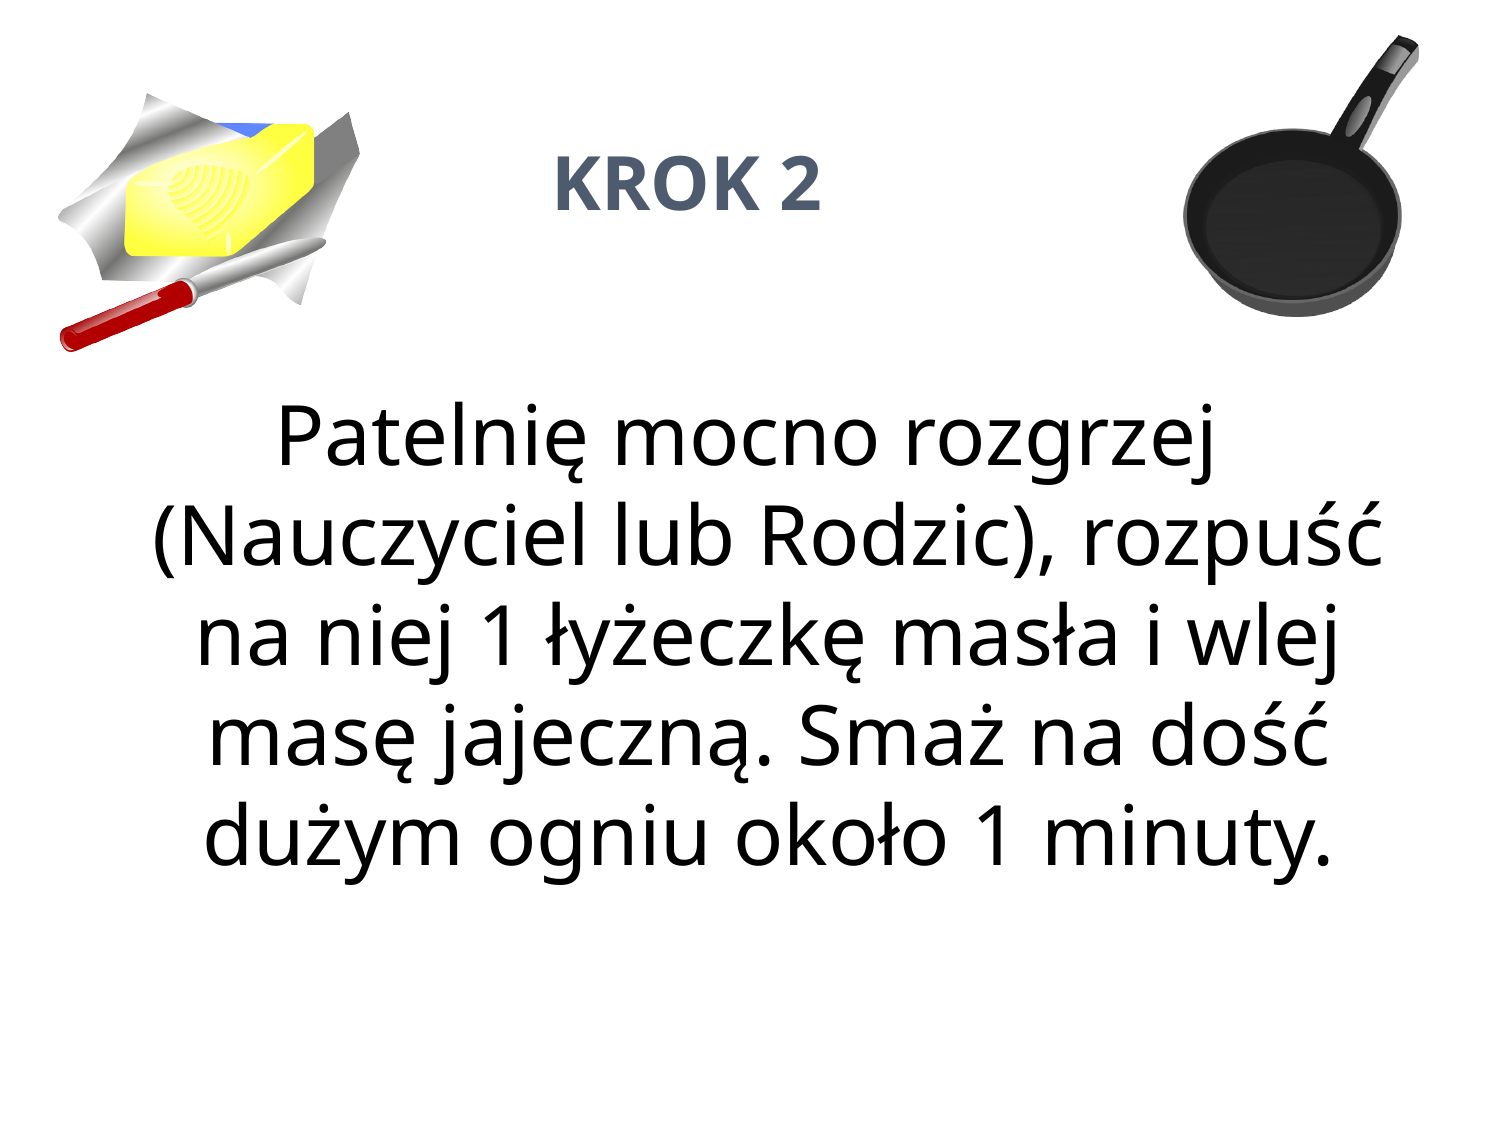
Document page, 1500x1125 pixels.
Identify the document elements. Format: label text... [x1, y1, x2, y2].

picture [1183, 34, 1420, 317]
list Patelnię mocno rozgrzej (Nauczyciel lub Rodzic), rozpuść na niej 1 łyżeczkę masła i wlej masę jajeczną. Smaż na dość dużym ogniu około 1 minuty. [75, 262, 1418, 1062]
picture [58, 93, 361, 352]
title Krok 2 [75, 45, 1177, 233]
